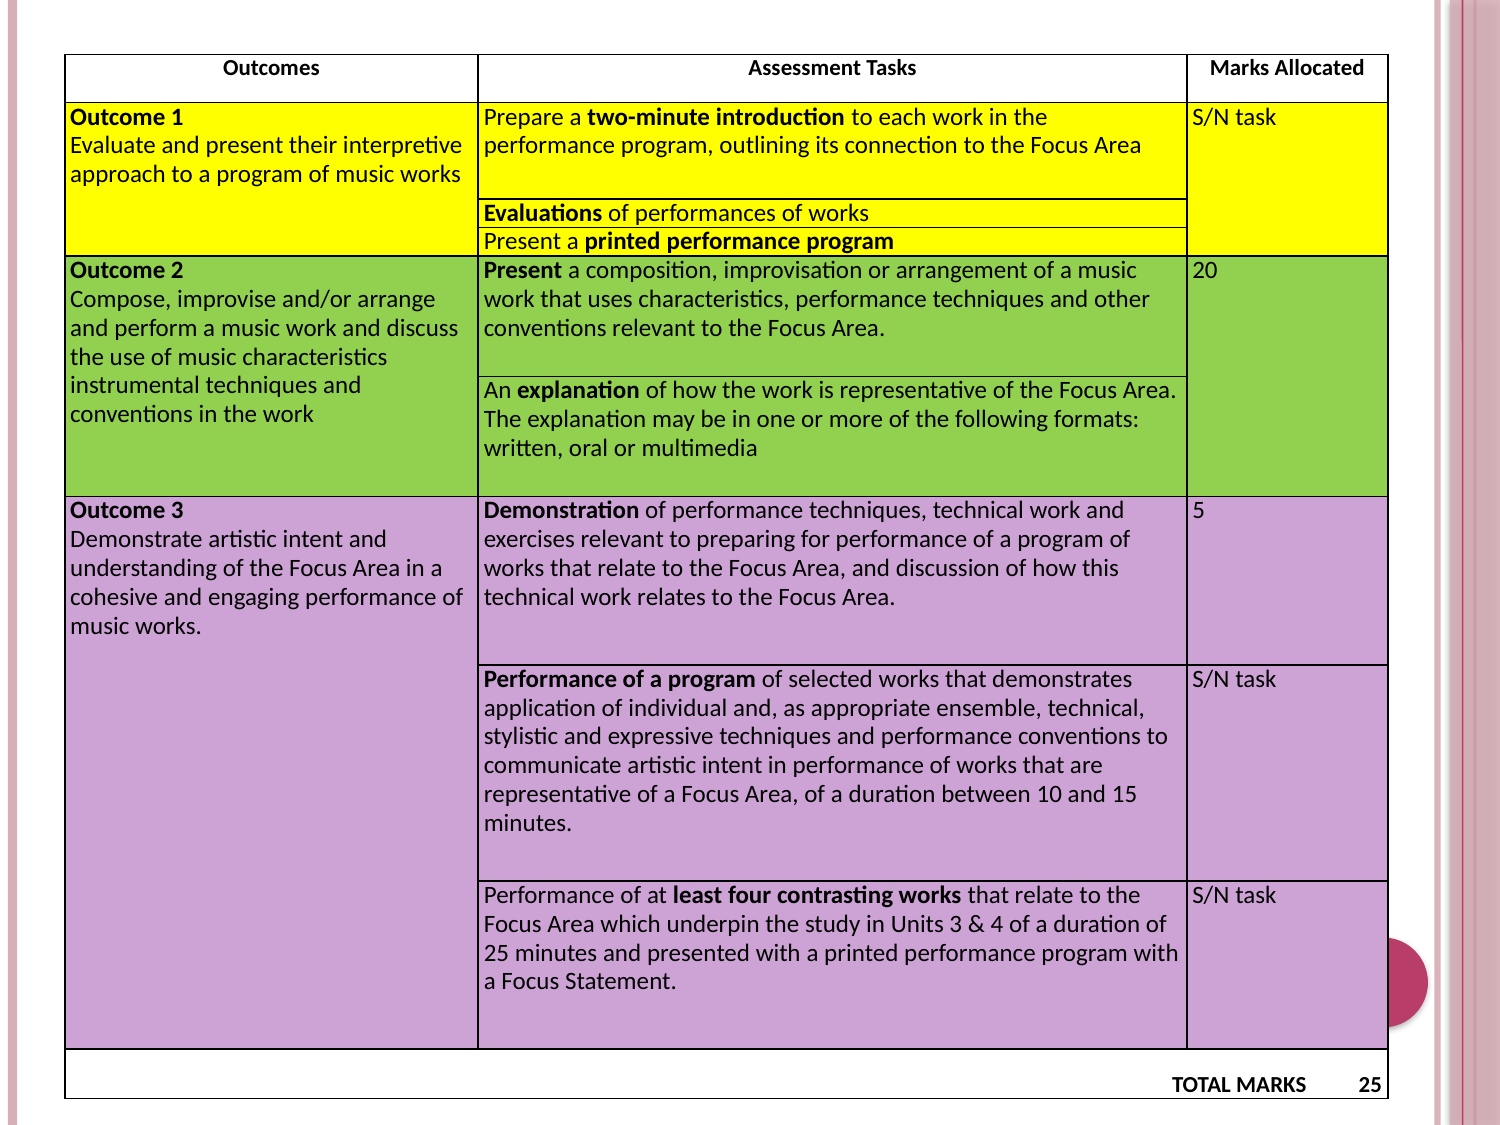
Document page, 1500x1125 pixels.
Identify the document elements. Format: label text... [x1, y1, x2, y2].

table_cell Evaluations of performances of works [479, 200, 1186, 227]
table_header Assessment Tasks [479, 55, 1186, 102]
table_cell TOTAL MARKS 25 [66, 1050, 1387, 1098]
table_cell Present a printed performance program [479, 228, 1186, 255]
table_header Outcomes [66, 55, 477, 102]
table_cell Outcome 3 Demonstrate artistic intent and understanding of the Focus Area in a cohesive and engaging performance of music works. [66, 497, 477, 1048]
table_cell Prepare a two-minute introduction to each work in the performance program, outlining its connection to the Focus Area [479, 103, 1186, 198]
table_cell S/N task [1188, 103, 1387, 255]
table_cell An explanation of how the work is representative of the Focus Area. The explanation may be in one or more of the following formats: written, oral or multimedia [479, 377, 1186, 496]
table_cell S/N task [1188, 666, 1387, 880]
table_cell Demonstration of performance techniques, technical work and exercises relevant to preparing for performance of a program of works that relate to the Focus Area, and discussion of how this technical work relates to the Focus Area. [479, 497, 1186, 664]
table_cell Outcome 1 Evaluate and present their interpretive approach to a program of music works [66, 103, 477, 255]
table_cell Outcome 2 Compose, improvise and/or arrange and perform a music work and discuss the use of music characteristics instrumental techniques and conventions in the work [66, 257, 477, 496]
table_cell Present a composition, improvisation or arrangement of a music work that uses characteristics, performance techniques and other conventions relevant to the Focus Area. [479, 257, 1186, 376]
table_cell Performance of a program of selected works that demonstrates application of individual and, as appropriate ensemble, technical, stylistic and expressive techniques and performance conventions to communicate artistic intent in performance of works that are representative of a Focus Area, of a duration between 10 and 15 minutes. [479, 666, 1186, 880]
table_cell S/N task [1188, 882, 1387, 1048]
table_header Marks Allocated [1188, 55, 1387, 102]
table_cell Performance of at least four contrasting works that relate to the Focus Area which underpin the study in Units 3 & 4 of a duration of 25 minutes and presented with a printed performance program with a Focus Statement. [479, 882, 1186, 1048]
table_cell 5 [1188, 497, 1387, 664]
table_cell 20 [1188, 257, 1387, 496]
